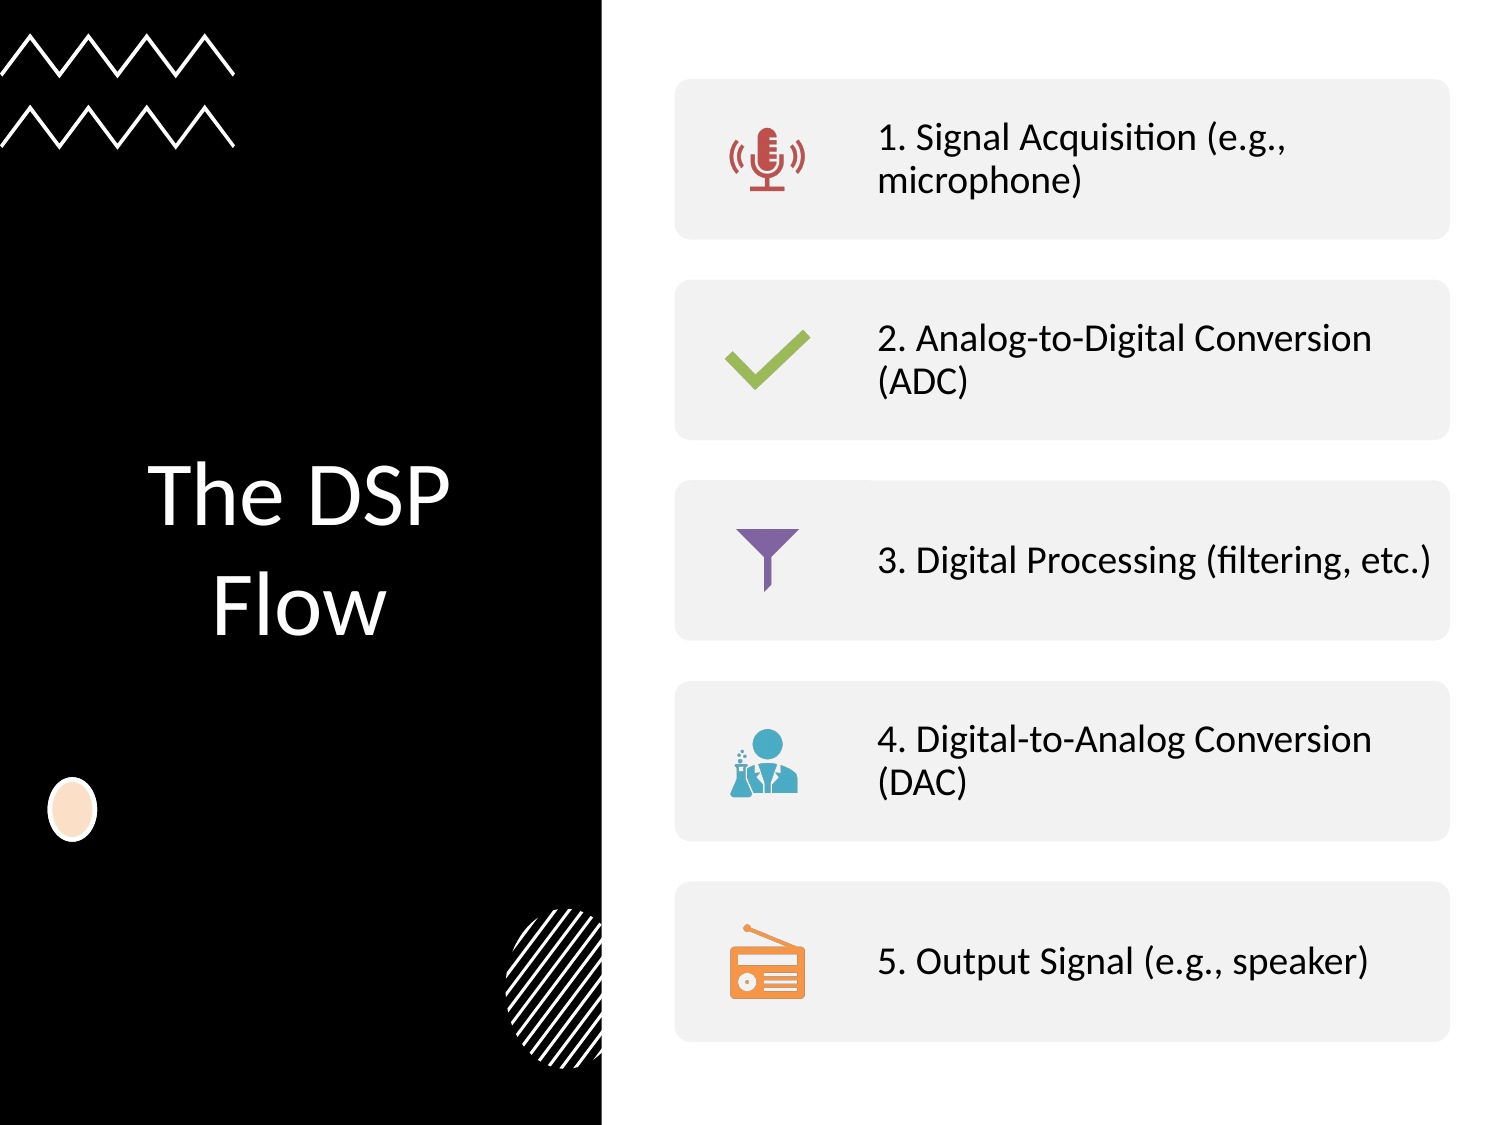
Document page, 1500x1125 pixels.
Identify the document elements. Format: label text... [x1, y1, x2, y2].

text_box [47, 777, 97, 842]
text_box [0, 0, 604, 1125]
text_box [505, 908, 626, 1069]
text_box [604, 0, 1500, 1125]
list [674, 78, 1451, 1043]
title The DSP Flow [103, 196, 497, 892]
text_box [0, 33, 236, 150]
